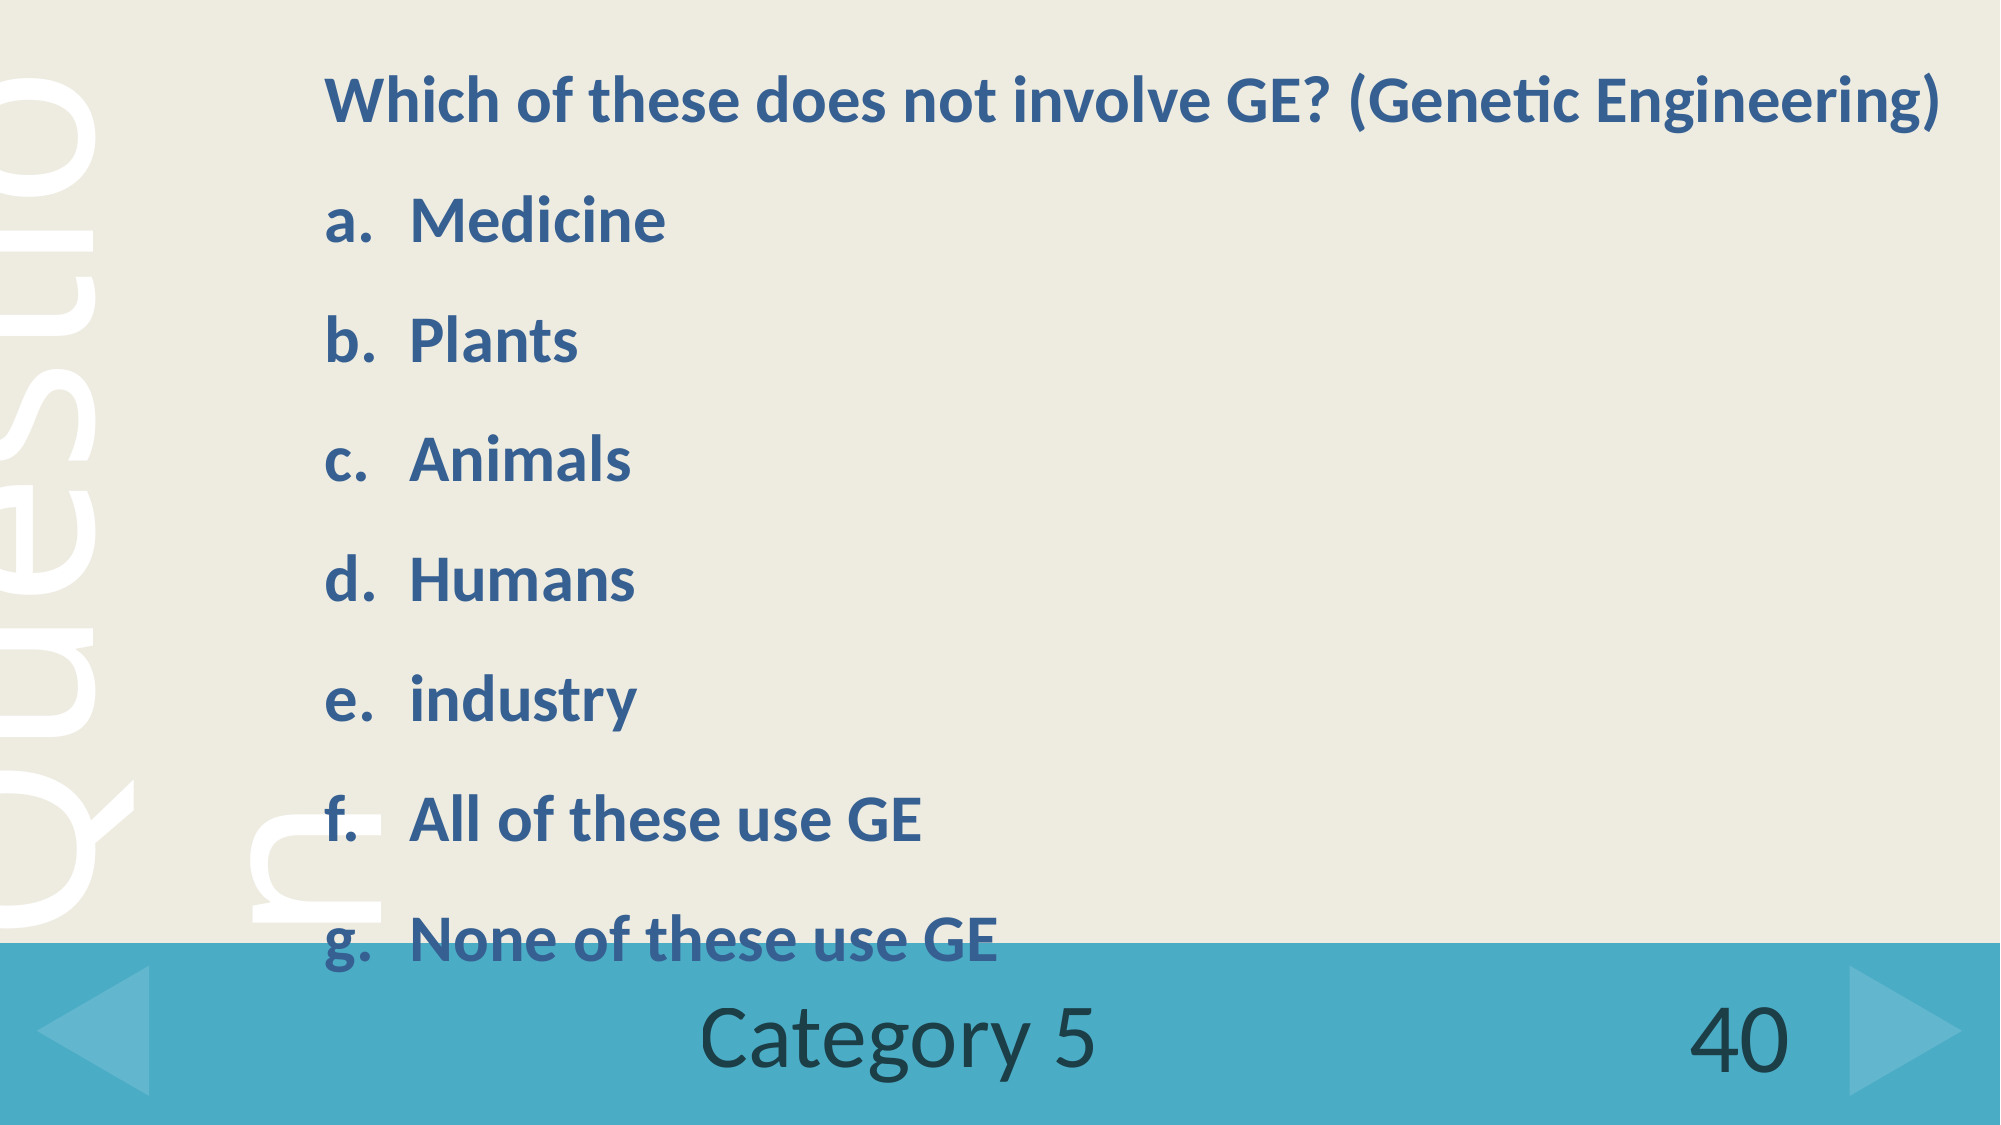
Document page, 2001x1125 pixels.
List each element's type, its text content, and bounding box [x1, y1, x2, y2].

list Which of these does not involve GE? (Genetic Engineering) Medicine Plants Animals Humans industry All of these use GE None of these use GE [309, 128, 1968, 862]
list 40 [1800, 967, 1806, 1097]
title Category 5 [0, 937, 1800, 1125]
